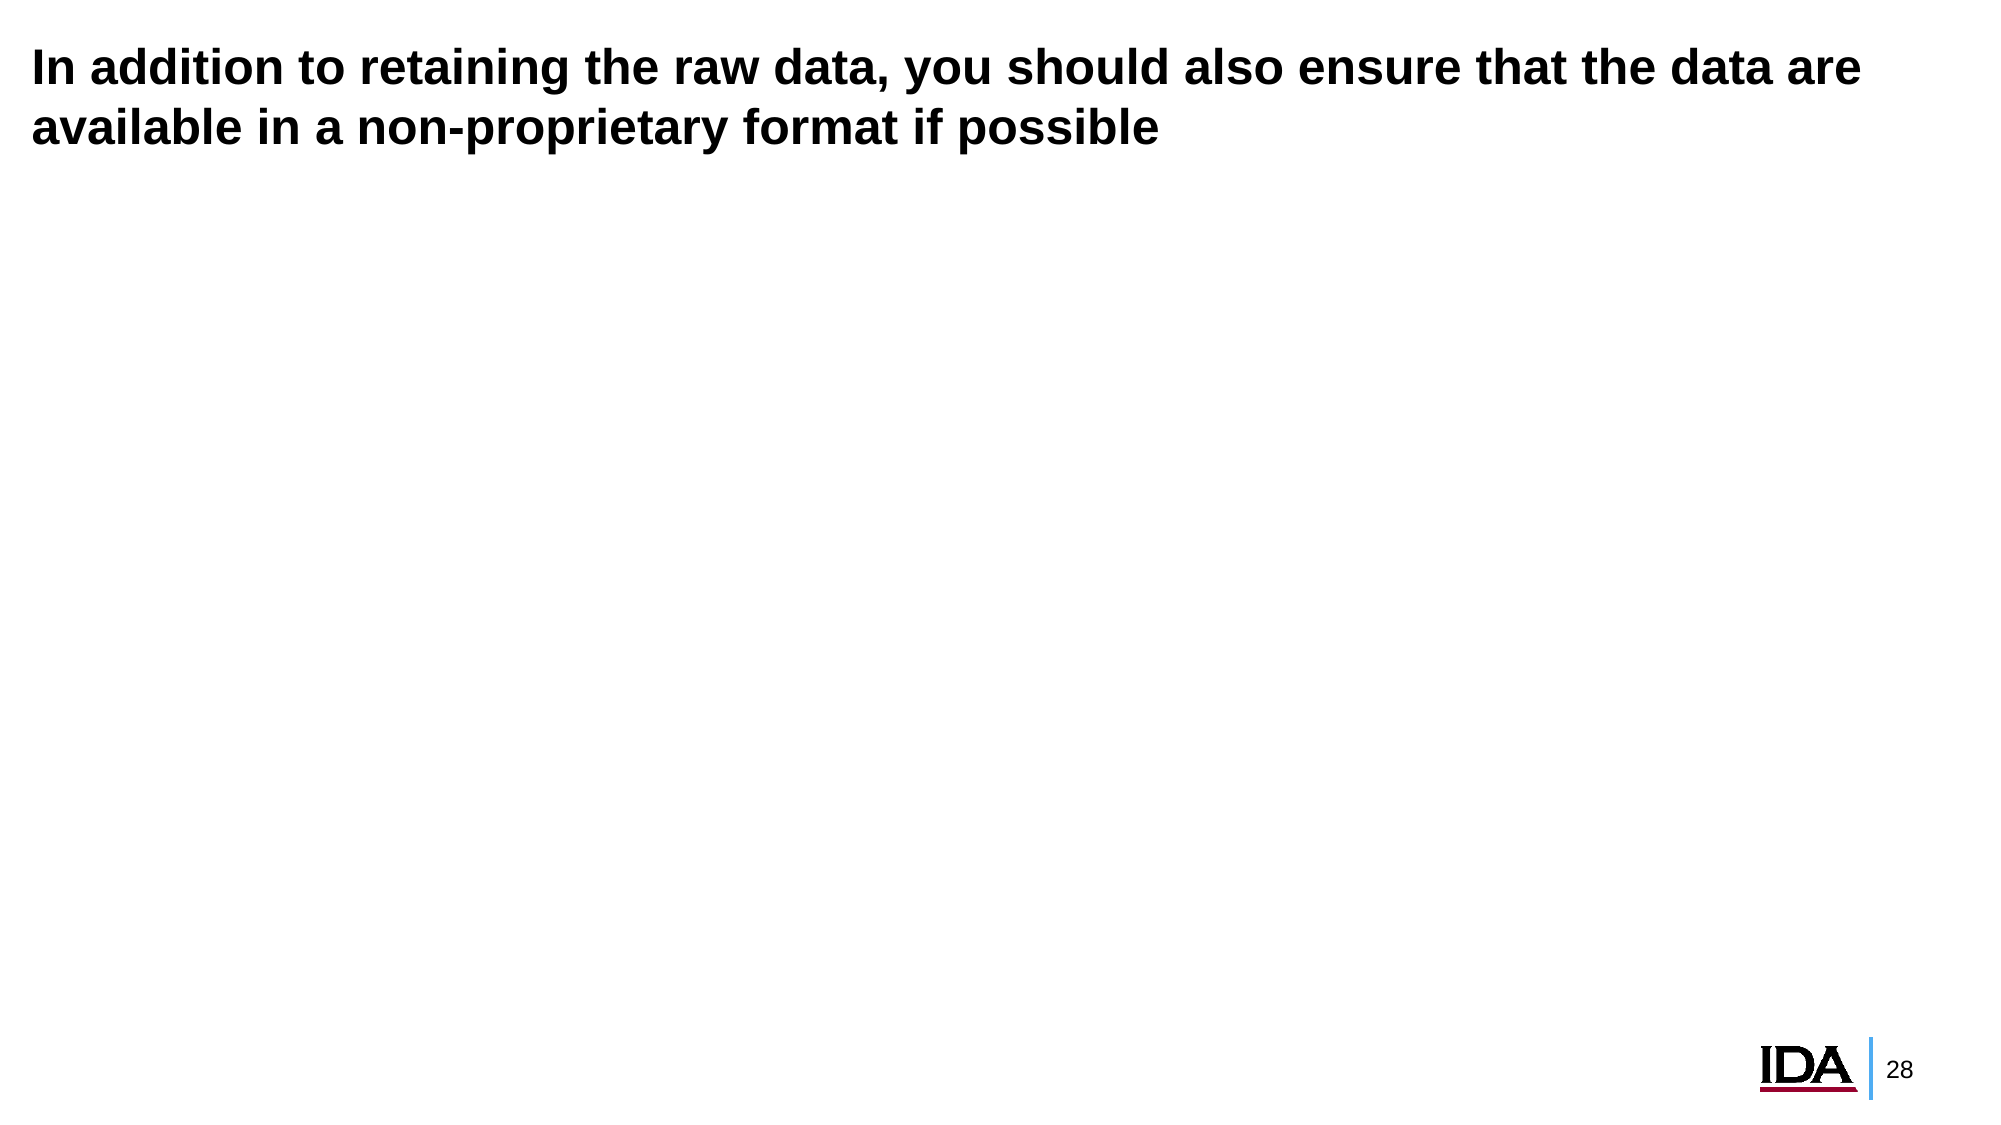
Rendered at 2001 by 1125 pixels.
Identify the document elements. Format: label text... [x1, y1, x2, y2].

picture [1760, 1046, 1858, 1092]
title In addition to retaining the raw data, you should also ensure that the data are available in a non-proprietary format if possible [16, 26, 1984, 178]
